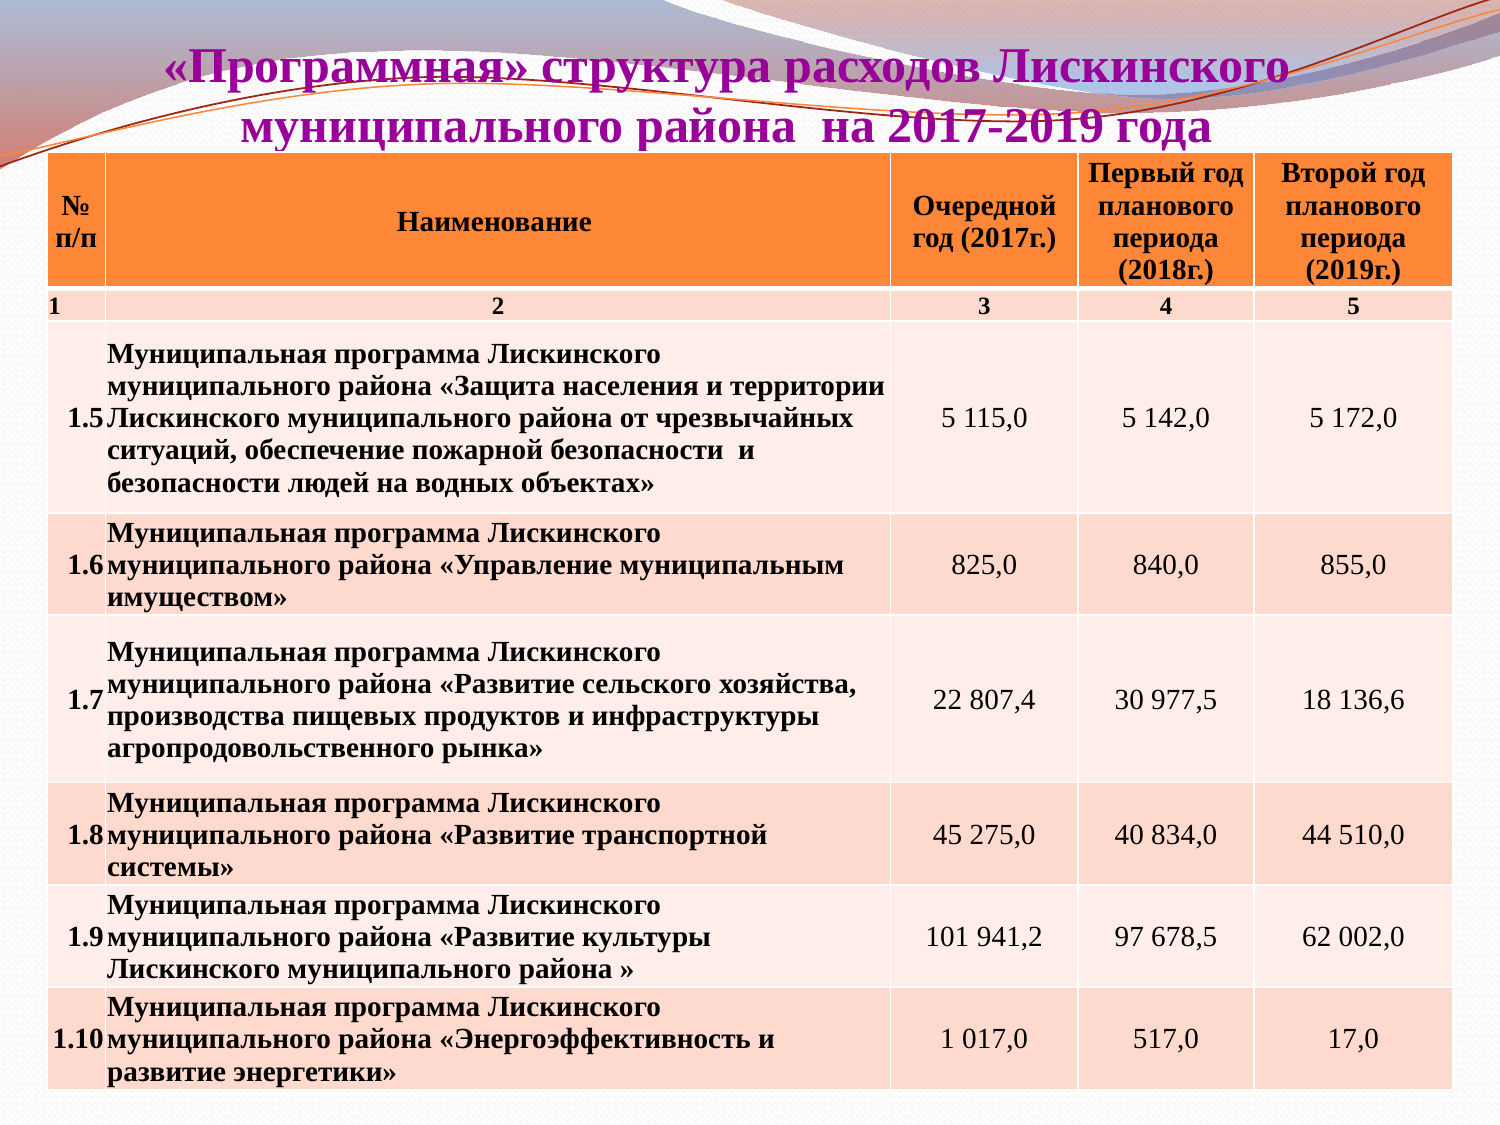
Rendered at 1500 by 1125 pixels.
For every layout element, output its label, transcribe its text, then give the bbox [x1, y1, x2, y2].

table_header Второй год планового периода (2019г.) [1255, 153, 1452, 286]
table_cell 3 [891, 291, 1077, 320]
table_cell 840,0 [1079, 514, 1253, 614]
table_cell 825,0 [891, 514, 1077, 614]
title «Программная» структура расходов Лискинского муниципального района на 2017-2019 года [35, 35, 1418, 153]
table_cell 1.5 [48, 322, 105, 512]
table_header Наименование [106, 153, 890, 286]
table_header № п/п [48, 153, 105, 286]
table_cell 1.7 [48, 616, 105, 782]
table_cell Муниципальная программа Лискинского муниципального района «Энергоэффективность и развитие энергетики» [106, 988, 890, 1089]
table_cell 855,0 [1255, 514, 1452, 614]
table_cell 22 807,4 [891, 616, 1077, 782]
table_cell 5 142,0 [1079, 322, 1253, 512]
table_cell 30 977,5 [1079, 616, 1253, 782]
table_cell 5 115,0 [891, 322, 1077, 512]
table_header Очередной год (2017г.) [891, 153, 1077, 286]
table_cell 1 [48, 291, 105, 320]
table_cell 1.9 [48, 886, 105, 986]
table_cell Муниципальная программа Лискинского муниципального района «Управление муниципальным имуществом» [106, 514, 890, 614]
table_cell 18 136,6 [1255, 616, 1452, 782]
table_cell 17,0 [1255, 988, 1452, 1089]
table_cell 44 510,0 [1255, 783, 1452, 884]
table_cell 62 002,0 [1255, 886, 1452, 986]
table_cell Муниципальная программа Лискинского муниципального района «Развитие транспортной системы» [106, 783, 890, 884]
table_cell 2 [106, 291, 890, 320]
table_cell 1 017,0 [891, 988, 1077, 1089]
table_cell 1.8 [48, 783, 105, 884]
table_cell Муниципальная программа Лискинского муниципального района «Развитие культуры Лискинского муниципального района » [106, 886, 890, 986]
table_cell 1.10 [48, 988, 105, 1089]
table_cell 5 [1255, 291, 1452, 320]
table_cell 97 678,5 [1079, 886, 1253, 986]
table_cell 5 172,0 [1255, 322, 1452, 512]
table_cell Муниципальная программа Лискинского муниципального района «Защита населения и территории Лискинского муниципального района от чрезвычайных ситуаций, обеспечение пожарной безопасности и безопасности людей на водных объектах» [106, 322, 890, 512]
table_cell Муниципальная программа Лискинского муниципального района «Развитие сельского хозяйства, производства пищевых продуктов и инфраструктуры агропродовольственного рынка» [106, 616, 890, 782]
table_cell 517,0 [1079, 988, 1253, 1089]
table_cell 101 941,2 [891, 886, 1077, 986]
table_cell 1.6 [48, 514, 105, 614]
table_cell 45 275,0 [891, 783, 1077, 884]
table_cell 4 [1079, 291, 1253, 320]
table_cell 40 834,0 [1079, 783, 1253, 884]
table_header Первый год планового периода (2018г.) [1079, 153, 1253, 286]
